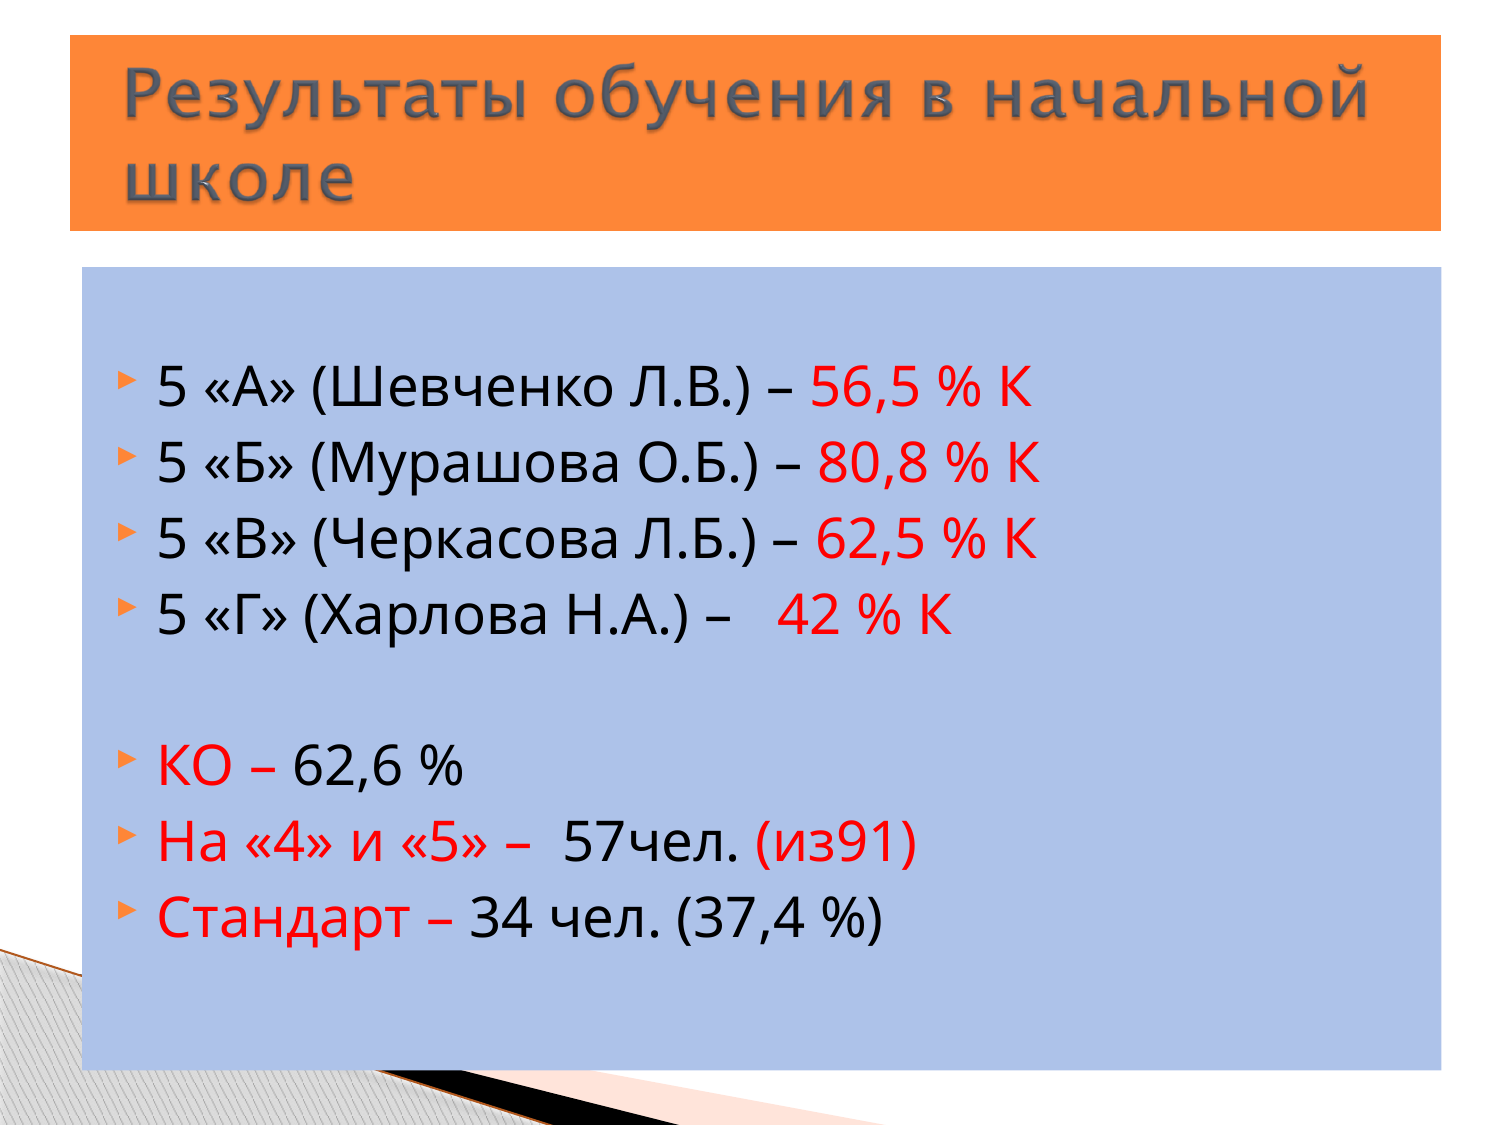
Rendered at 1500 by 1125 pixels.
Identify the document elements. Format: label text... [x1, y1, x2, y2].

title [70, 34, 1442, 232]
list 5 «А» (Шевченко Л.В.) – 56,5 % К 5 «Б» (Мурашова О.Б.) – 80,8 % К 5 «В» (Черкасова Л.Б.) – 62,5 % К 5 «Г» (Харлова Н.А.) – 42 % К КО – 62,6 % На «4» и «5» – 57чел. (из91) Стандарт – 34 чел. (37,4 %) [81, 266, 1442, 1071]
